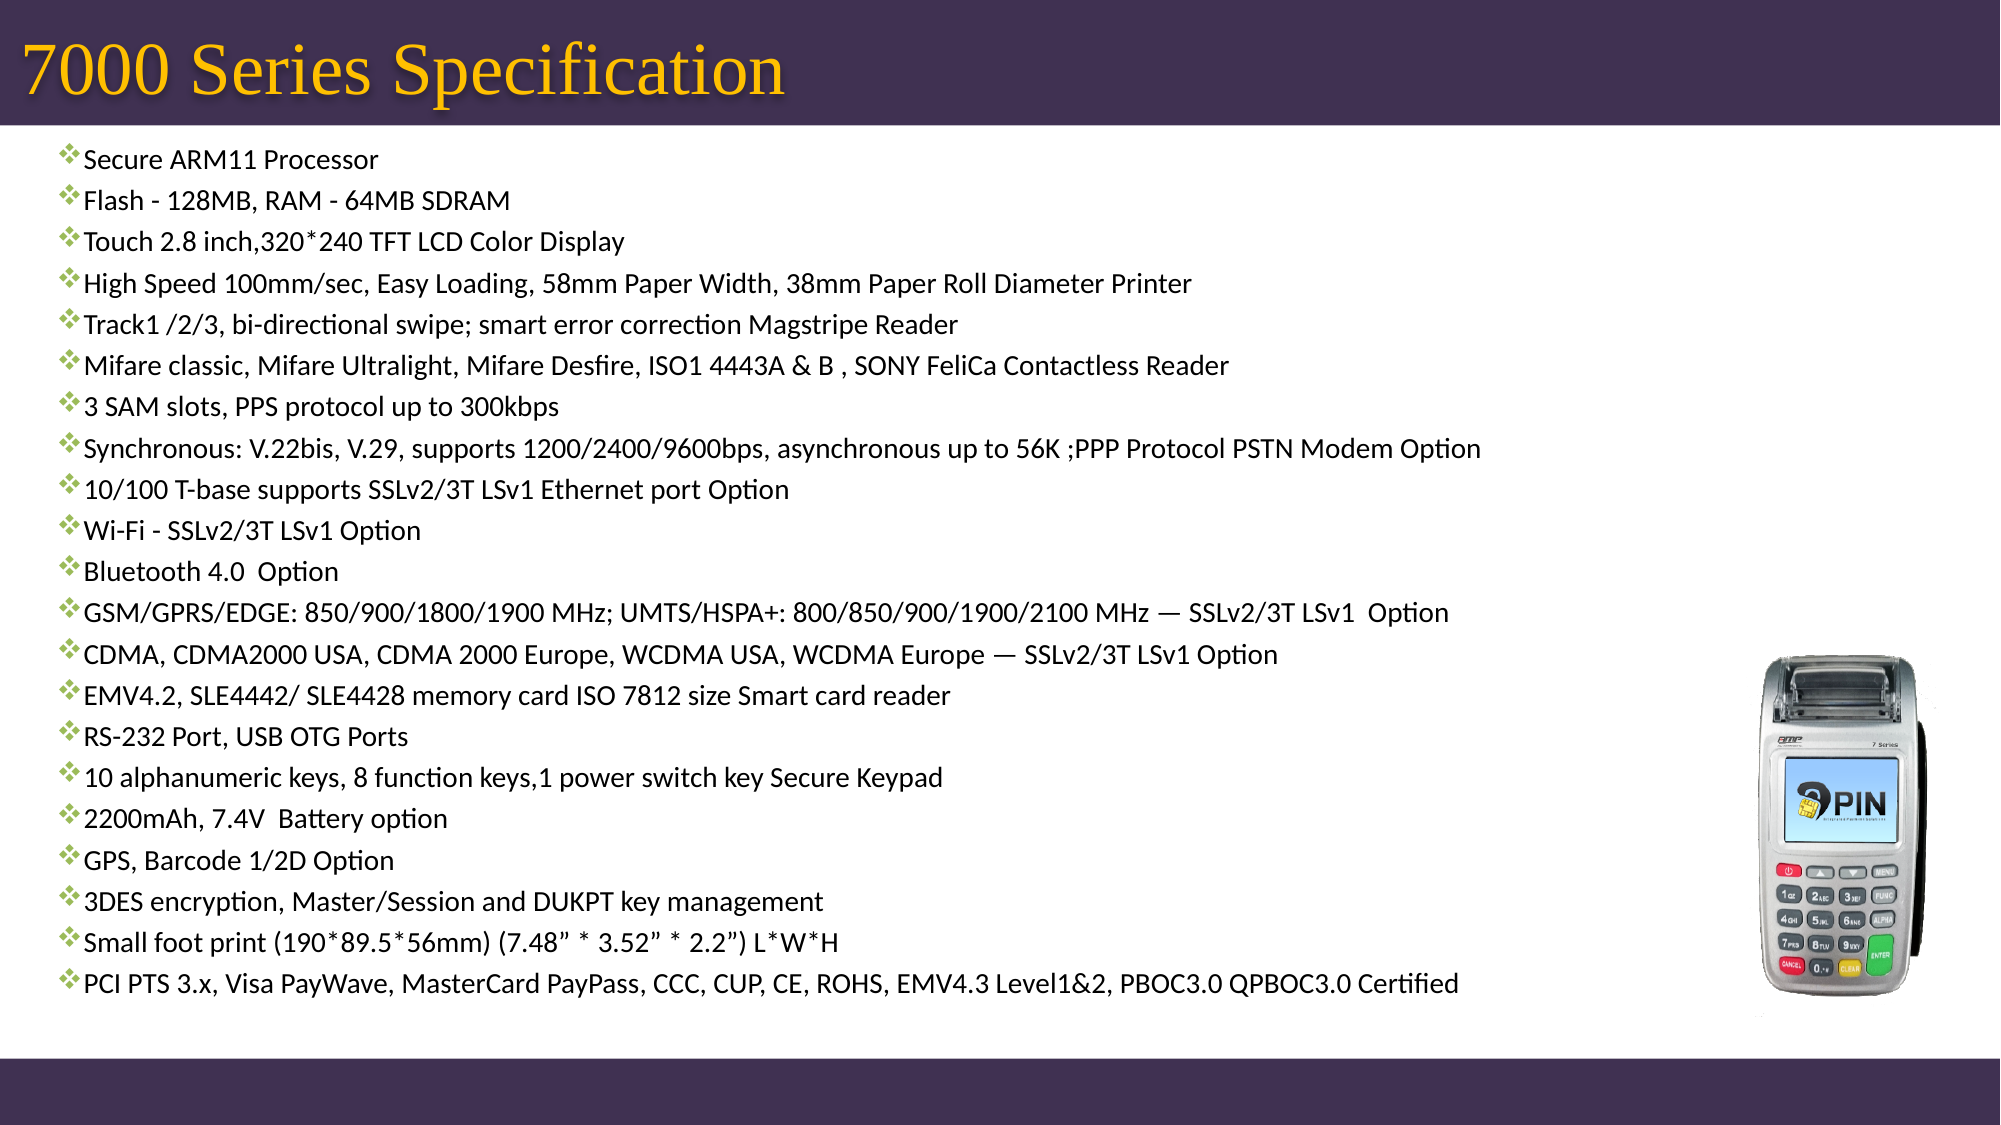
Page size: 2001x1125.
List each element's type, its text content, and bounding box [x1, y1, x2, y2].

text_box Secure ARM11 Processor Flash - 128MB, RAM - 64MB SDRAM Touch 2.8 inch,320*240 TFT LCD Color Display High Speed 100mm/sec, Easy Loading, 58mm Paper Width, 38mm Paper Roll Diameter Printer Track1 /2/3, bi-directional swipe; smart error correction Magstripe Reader Mifare classic, Mifare Ultralight, Mifare Desfire, ISO1 4443A & B , SONY FeliCa Contactless Reader 3 SAM slots, PPS protocol up to 300kbps Synchronous: V.22bis, V.29, supports 1200/2400/9600bps, asynchronous up to 56K ;PPP Protocol PSTN Modem Option 10/100 T-base supports SSLv2/3T LSv1 Ethernet port Option Wi-Fi - SSLv2/3T LSv1 Option Bluetooth 4.0 Option GSM/GPRS/EDGE: 850/900/1800/1900 MHz; UMTS/HSPA+: 800/850/900/1900/2100 MHz — SSLv2/3T LSv1 Option CDMA, CDMA2000 USA, CDMA 2000 Europe, WCDMA USA, WCDMA Europe — SSLv2/3T LSv1 Option EMV4.2, SLE4442/ SLE4428 memory card ISO 7812 size Smart card reader RS-232 Port, USB OTG Ports 10 alphanumeric keys, 8 function keys,1 power switch key Secure Keypad 2200mAh, 7.4V Battery option GPS, Barcode 1/2D Option 3DES encryption, Master/Session and DUKPT key management Small foot print (190*89.5*56mm) (7.48” * 3.52” * 2.2”) L*W*H PCI PTS 3.x, Visa PayWave, MasterCard PayPass, CCC, CUP, CE, ROHS, EMV4.3 Level1&2, PBOC3.0 QPBOC3.0 Certified [41, 132, 1922, 1008]
picture [1745, 655, 1939, 1017]
text_box 7000 Series Specification [6, 12, 923, 120]
